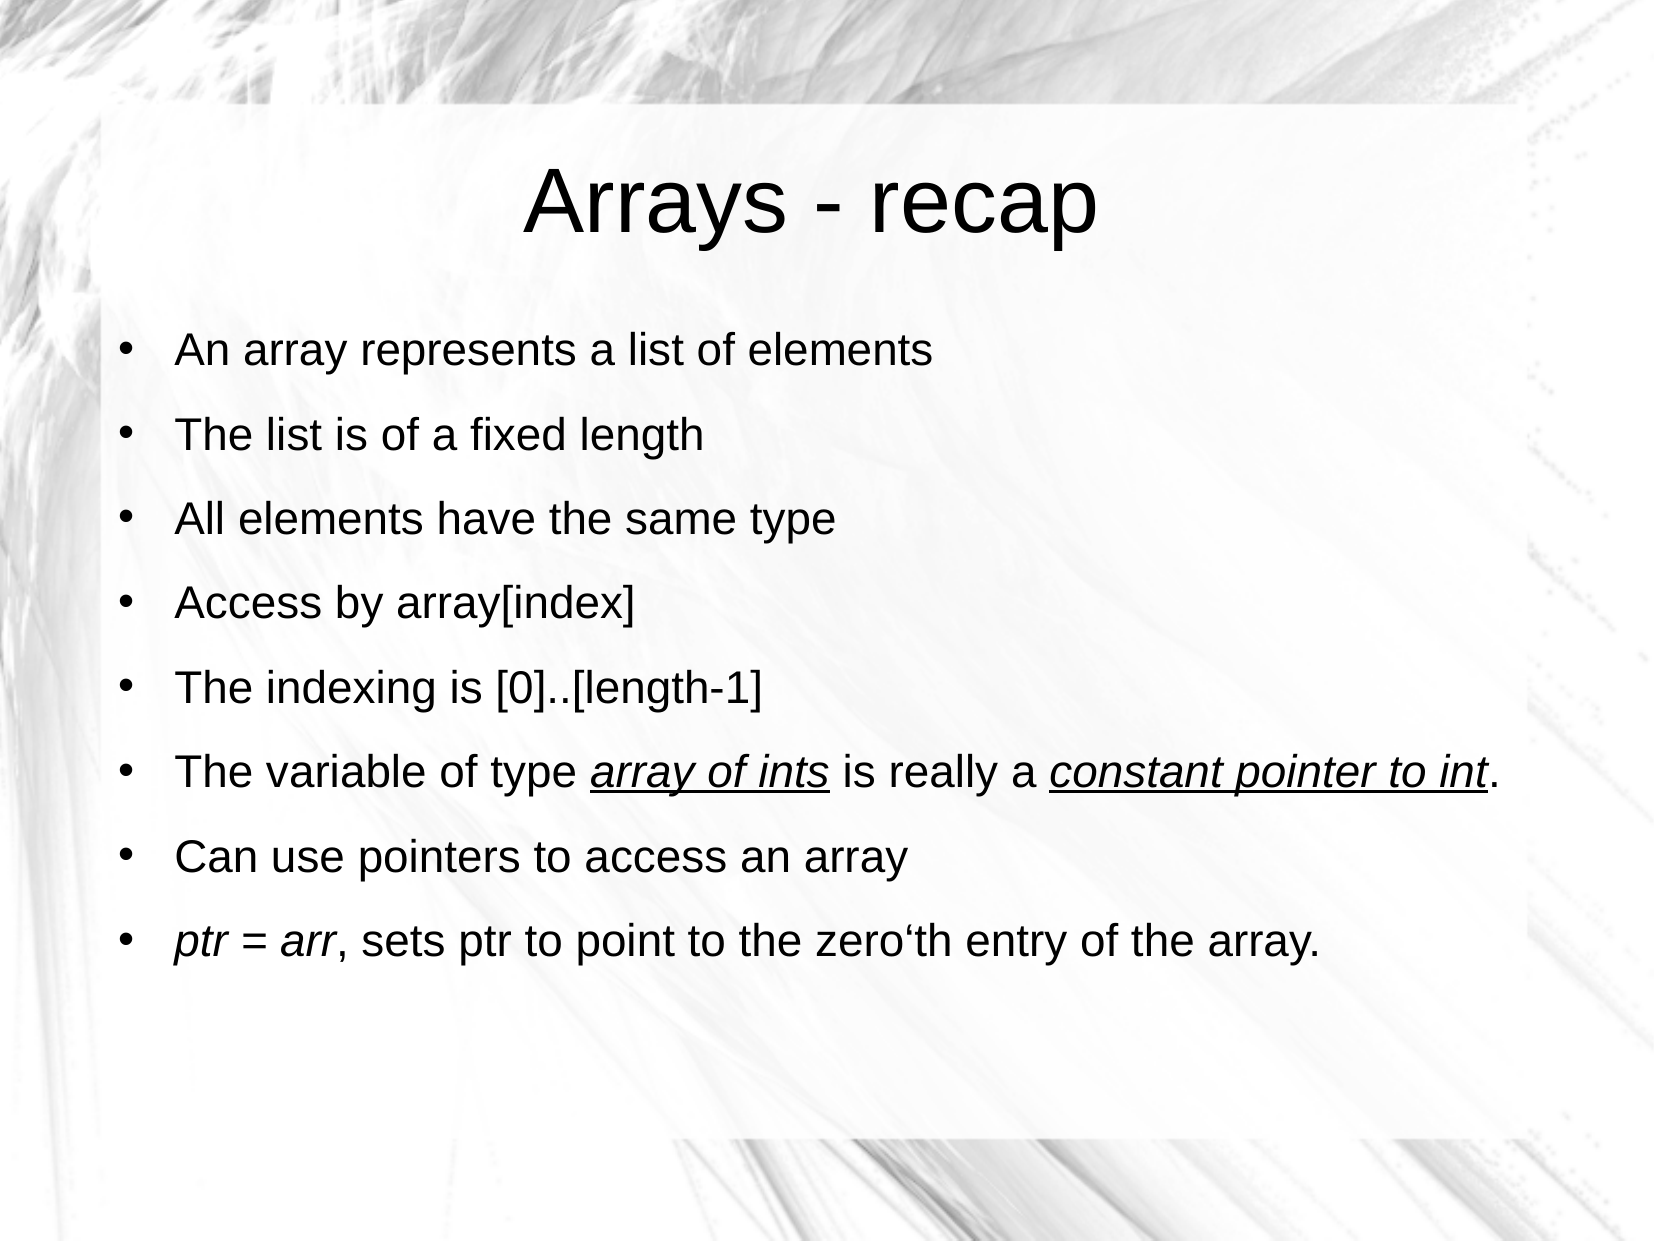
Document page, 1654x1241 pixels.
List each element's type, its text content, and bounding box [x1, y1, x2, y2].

list An array represents a list of elements The list is of a fixed length All elements have the same type Access by array[index] The indexing is [0]..[length-1] The variable of type array of ints is really a constant pointer to int. Can use pointers to access an array ptr = arr, sets ptr to point to the zero‘th entry of the array. [118, 319, 1571, 1109]
title Arrays - recap [118, 112, 1506, 281]
picture [0, 0, 1654, 1241]
